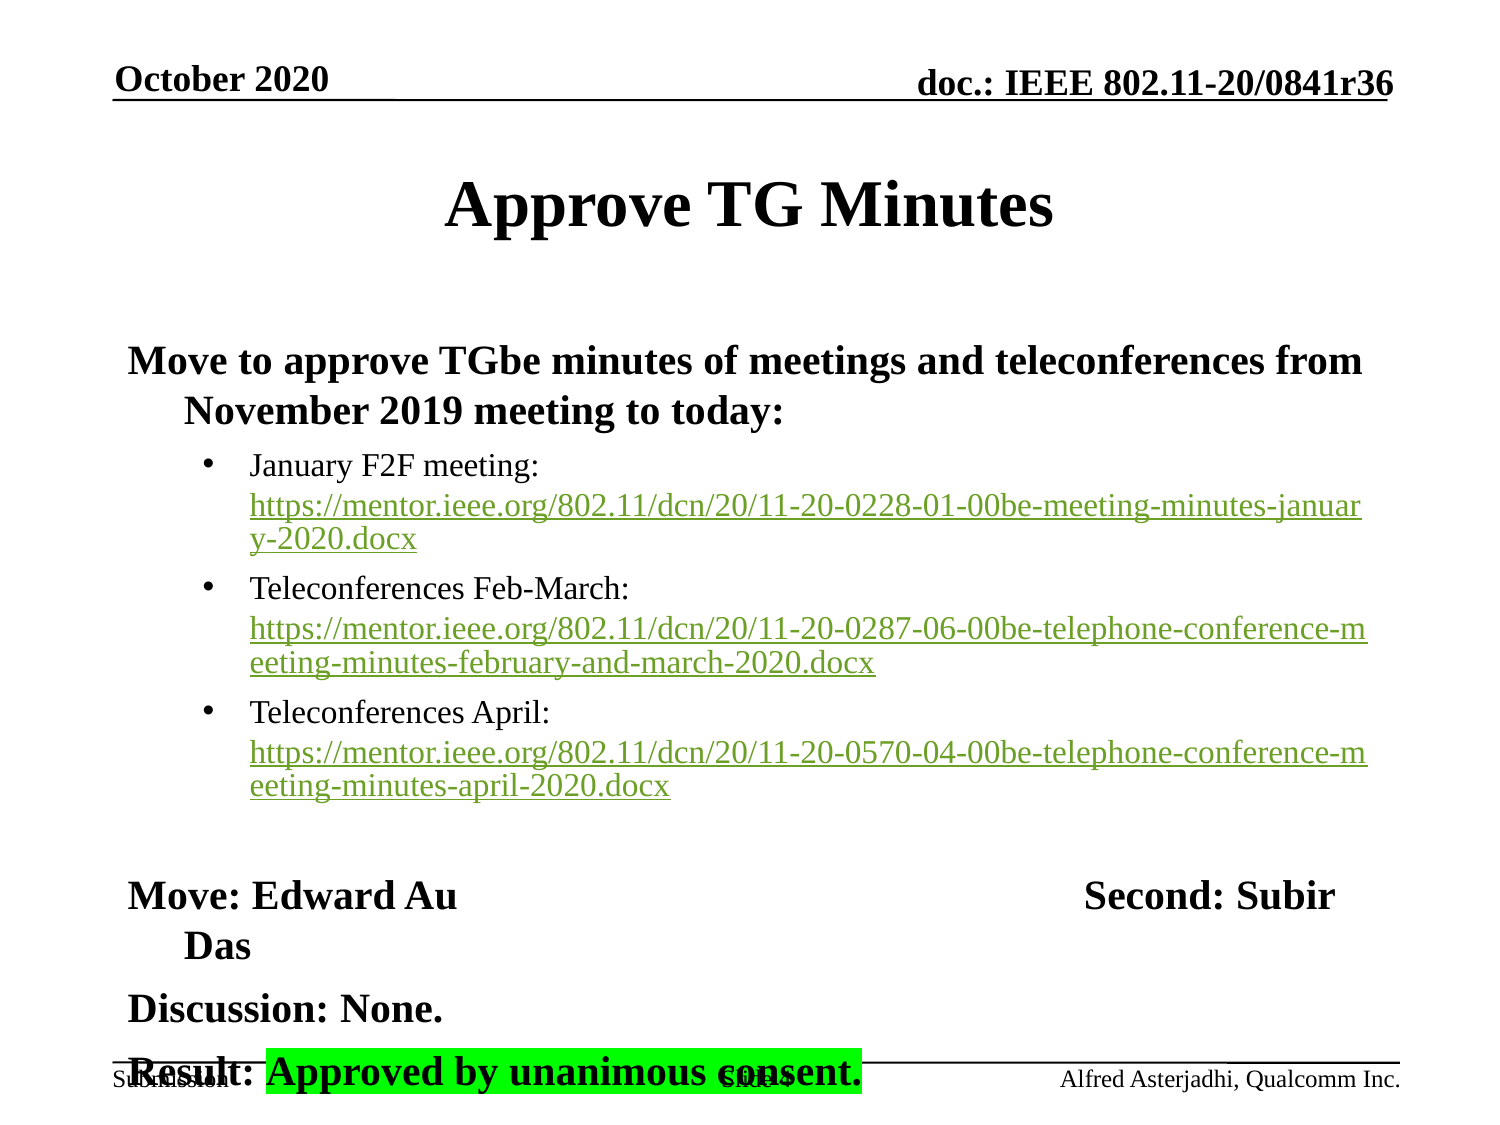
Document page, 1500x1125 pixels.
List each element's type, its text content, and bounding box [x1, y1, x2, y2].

title Approve TG Minutes [112, 112, 1388, 288]
slide_number Slide 4 [712, 1061, 800, 1123]
footer Alfred Asterjadhi, Qualcomm Inc. [878, 1061, 1402, 1093]
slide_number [114, 54, 493, 100]
list Move to approve TGbe minutes of meetings and teleconferences from November 2019 meeting to today: January F2F meeting: https://mentor.ieee.org/802.11/dcn/20/11-20-0228-01-00be-meeting-minutes-january-2020.docx Teleconferences Feb-March: https://mentor.ieee.org/802.11/dcn/20/11-20-0287-06-00be-telephone-conference-meeting-minutes-february-and-march-2020.docx Teleconferences April: https://mentor.ieee.org/802.11/dcn/20/11-20-0570-04-00be-telephone-conference-meeting-minutes-april-2020.docx Move: Edward Au Second: Subir Das Discussion: None. Result: Approved by unanimous consent. [112, 324, 1388, 1000]
